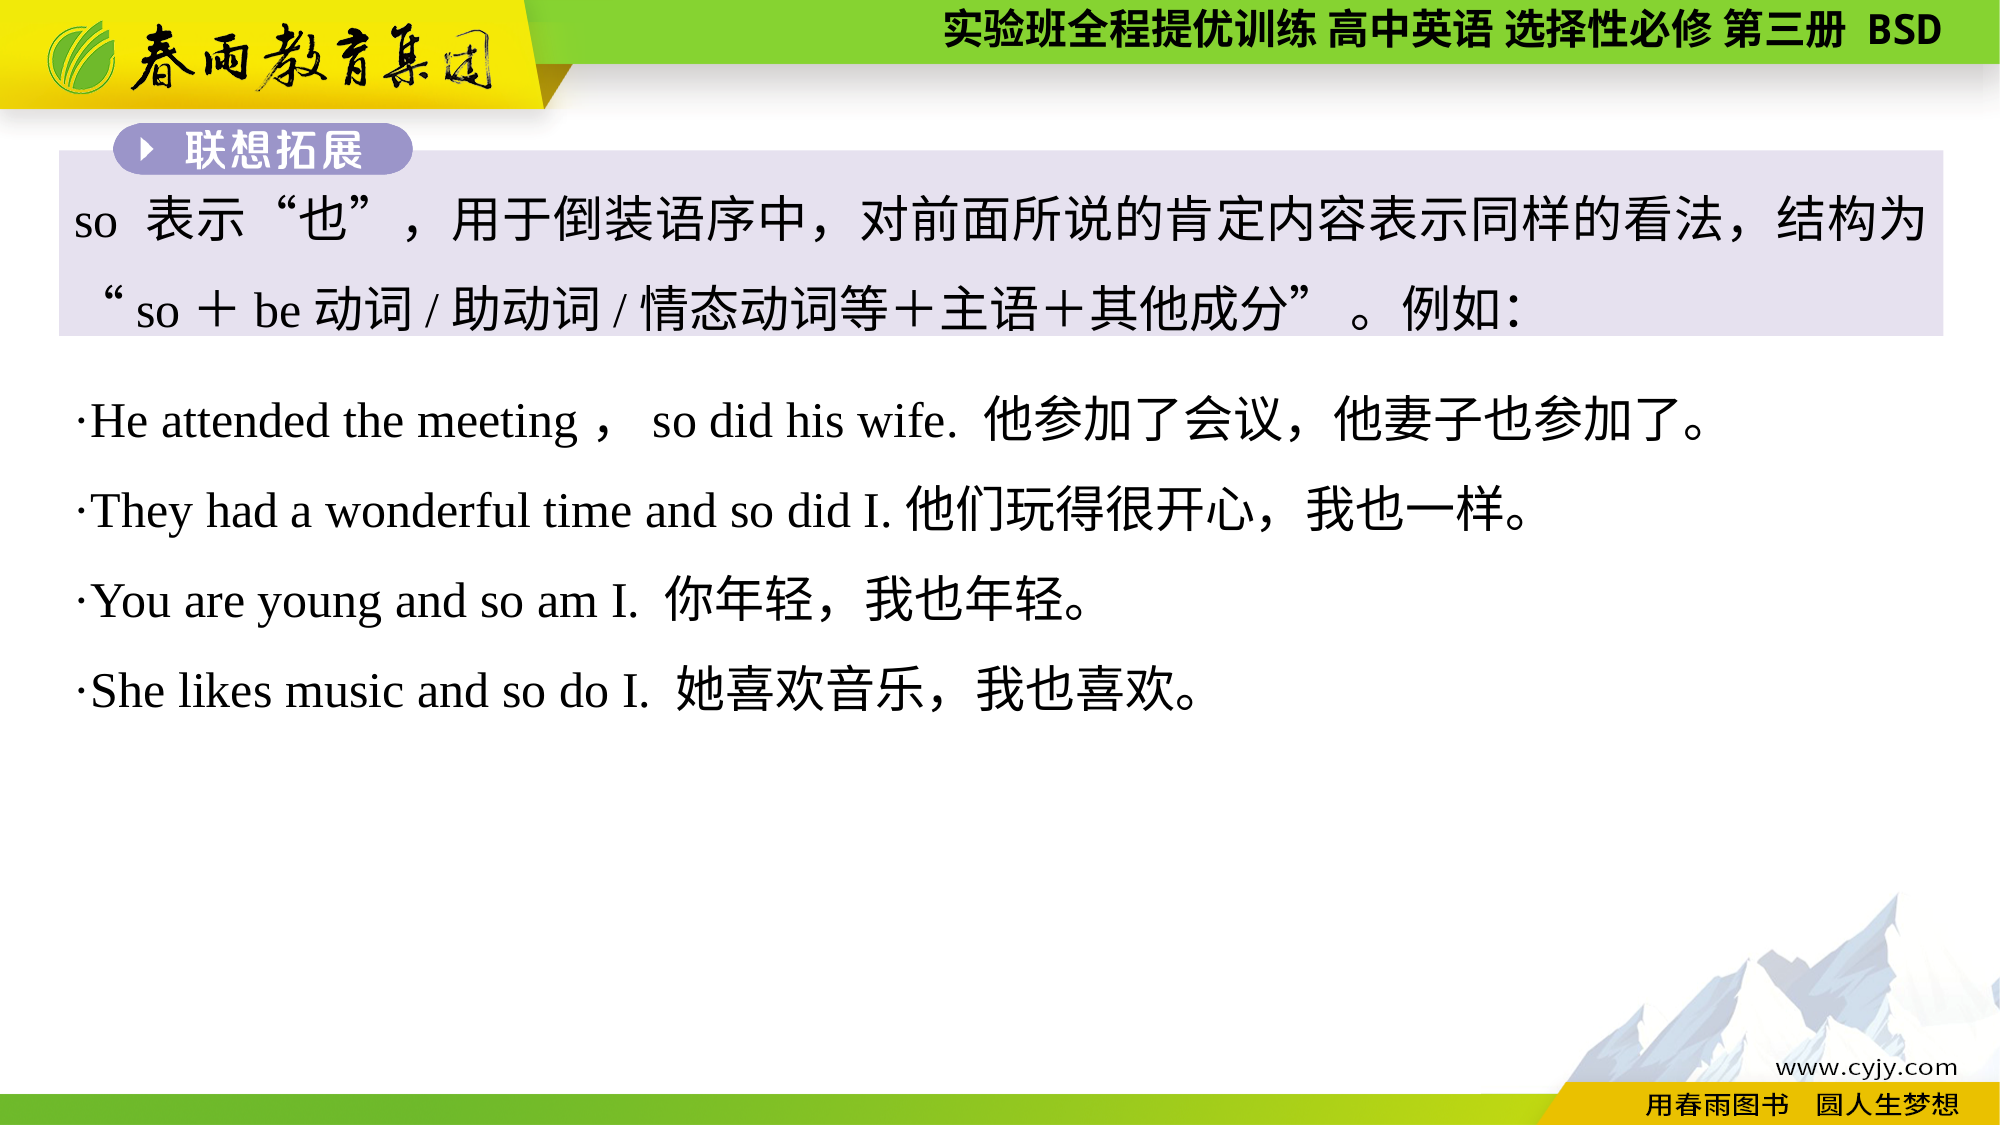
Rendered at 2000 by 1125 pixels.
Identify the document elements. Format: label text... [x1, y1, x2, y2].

list so 表示“也”，用于倒装语序中，对前面所说的肯定内容表示同样的看法，结构为“so＋be动词/助动词/情态动词等＋主语＋其他成分” 。例如： [59, 150, 1944, 336]
text_box ·He attended the meeting，so did his wife. 他参加了会议，他妻子也参加了。 ·They had a wonderful time and so did I.他们玩得很开心，我也一样。 ·You are young and so am I. 你年轻，我也年轻。 ·She likes music and so do I. 她喜欢音乐，我也喜欢。 [59, 349, 1944, 725]
picture [0, 0, 2000, 1125]
